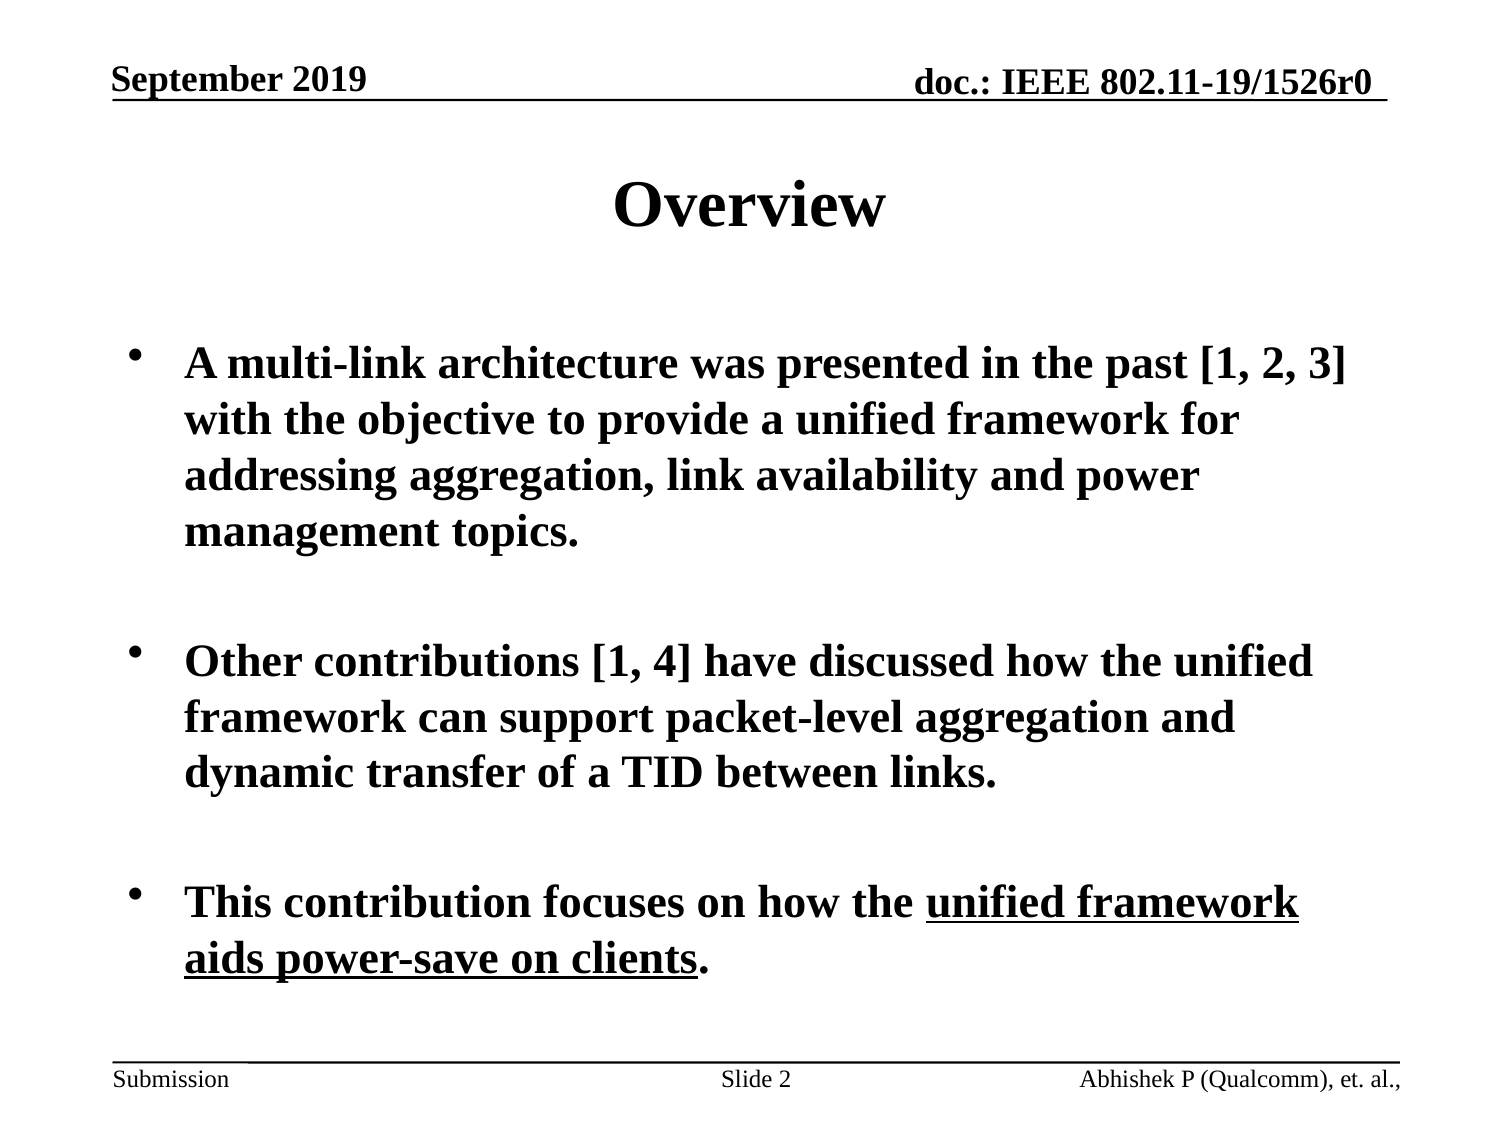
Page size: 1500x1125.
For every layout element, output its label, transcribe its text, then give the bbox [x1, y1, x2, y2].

footer Abhishek P (Qualcomm), et. al., [949, 1061, 1402, 1093]
title Overview [112, 112, 1388, 288]
list A multi-link architecture was presented in the past [1, 2, 3] with the objective to provide a unified framework for addressing aggregation, link availability and power management topics. Other contributions [1, 4] have discussed how the unified framework can support packet-level aggregation and dynamic transfer of a TID between links. This contribution focuses on how the unified framework aids power-save on clients. [112, 324, 1388, 1001]
slide_number Slide 2 [712, 1061, 801, 1093]
